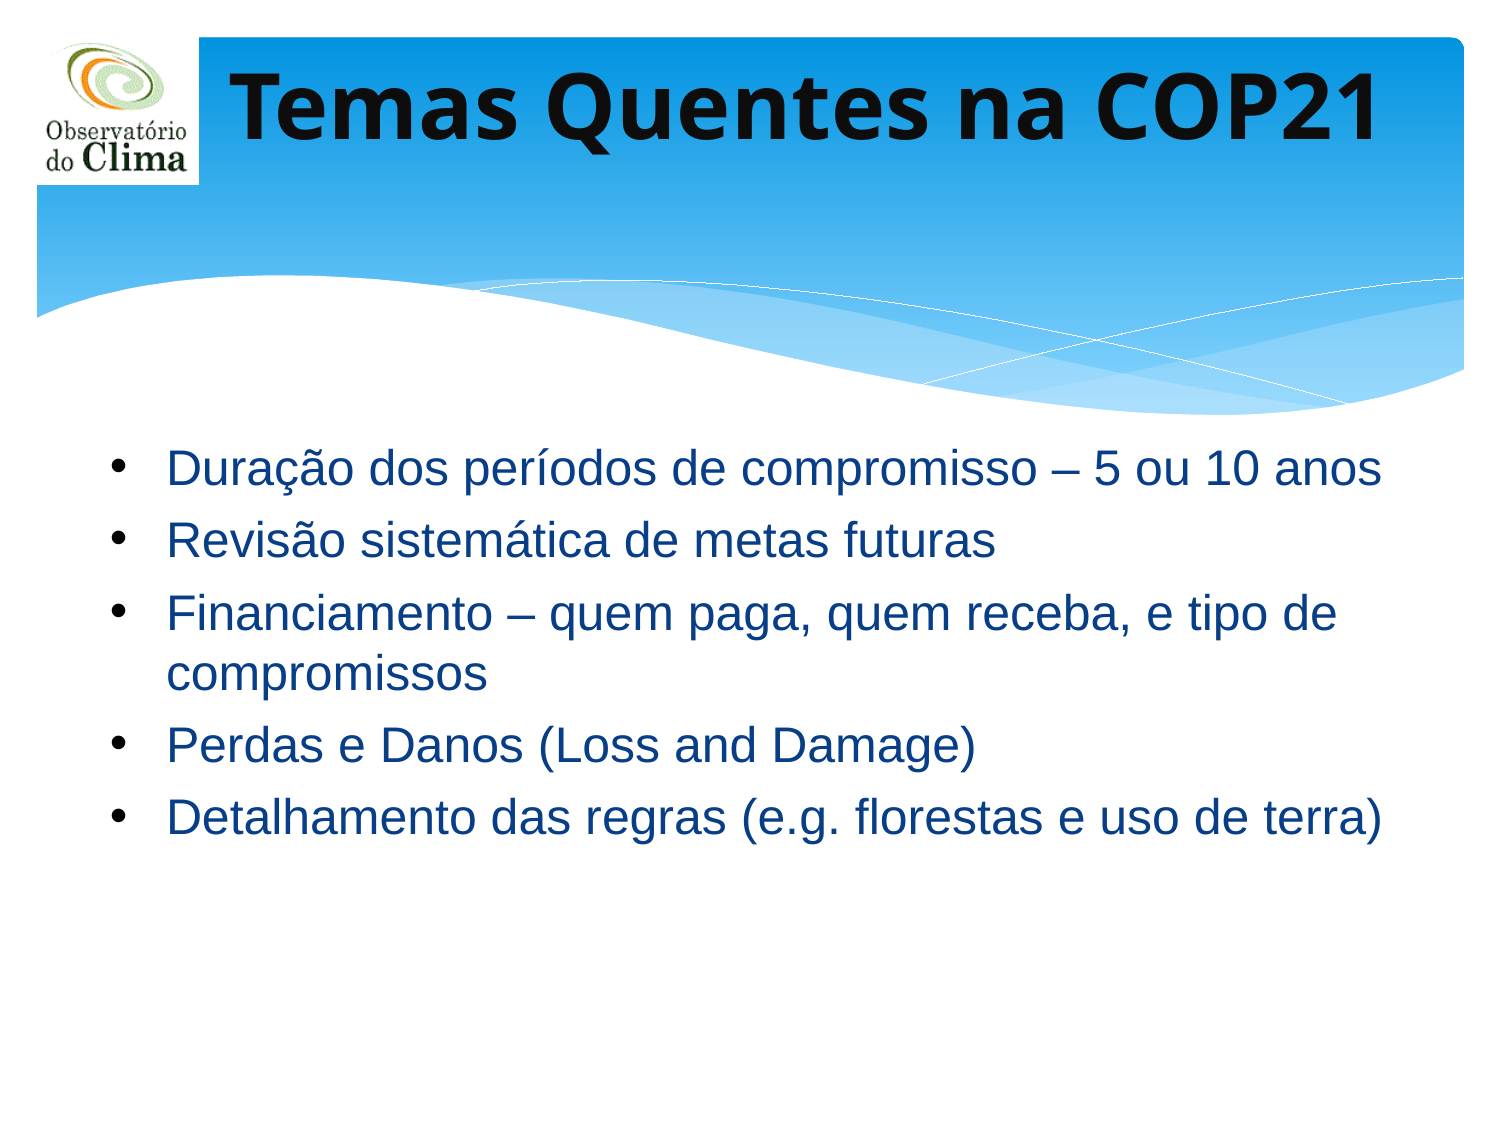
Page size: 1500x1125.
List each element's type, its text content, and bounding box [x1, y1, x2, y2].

text_box Duração dos períodos de compromisso – 5 ou 10 anos Revisão sistemática de metas futuras Financiamento – quem paga, quem receba, e tipo de compromissos Perdas e Danos (Loss and Damage) Detalhamento das regras (e.g. florestas e uso de terra) [29, 427, 1500, 1125]
text_box Temas Quentes na COP21 [154, 40, 1461, 197]
picture [35, 35, 200, 186]
